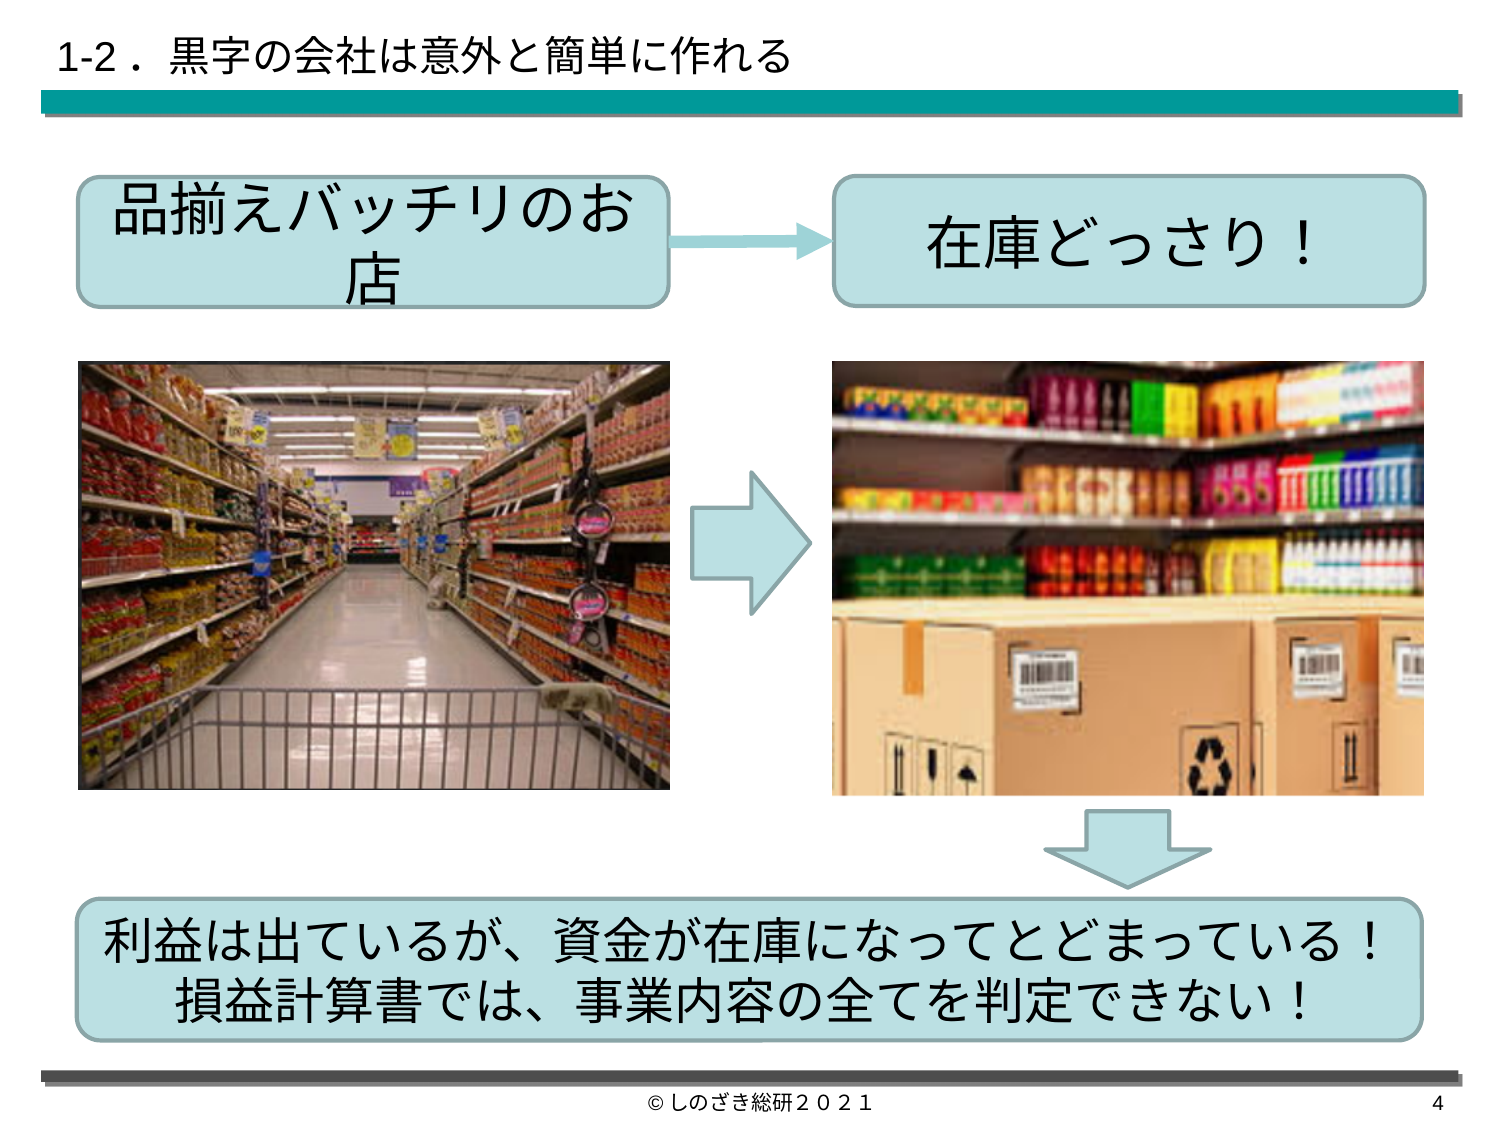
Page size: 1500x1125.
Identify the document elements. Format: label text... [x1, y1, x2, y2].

slide_number 3 [1108, 1082, 1459, 1125]
picture [78, 361, 670, 791]
text_box [690, 470, 813, 616]
footer ©しのざき総研２０２１ [524, 1082, 1000, 1125]
text_box 利益は出ているが、資金が在庫になってとどまっている！ 損益計算書では、事業内容の全てを判定できない！ [74, 896, 1424, 1043]
text_box 在庫どっさり！ [831, 173, 1427, 309]
text_box 品揃えバッチリのお店 [75, 174, 671, 310]
title 1-2．黒字の会社は意外と簡単に作れる [41, 19, 1459, 91]
text_box [1043, 809, 1213, 890]
picture [832, 361, 1424, 798]
